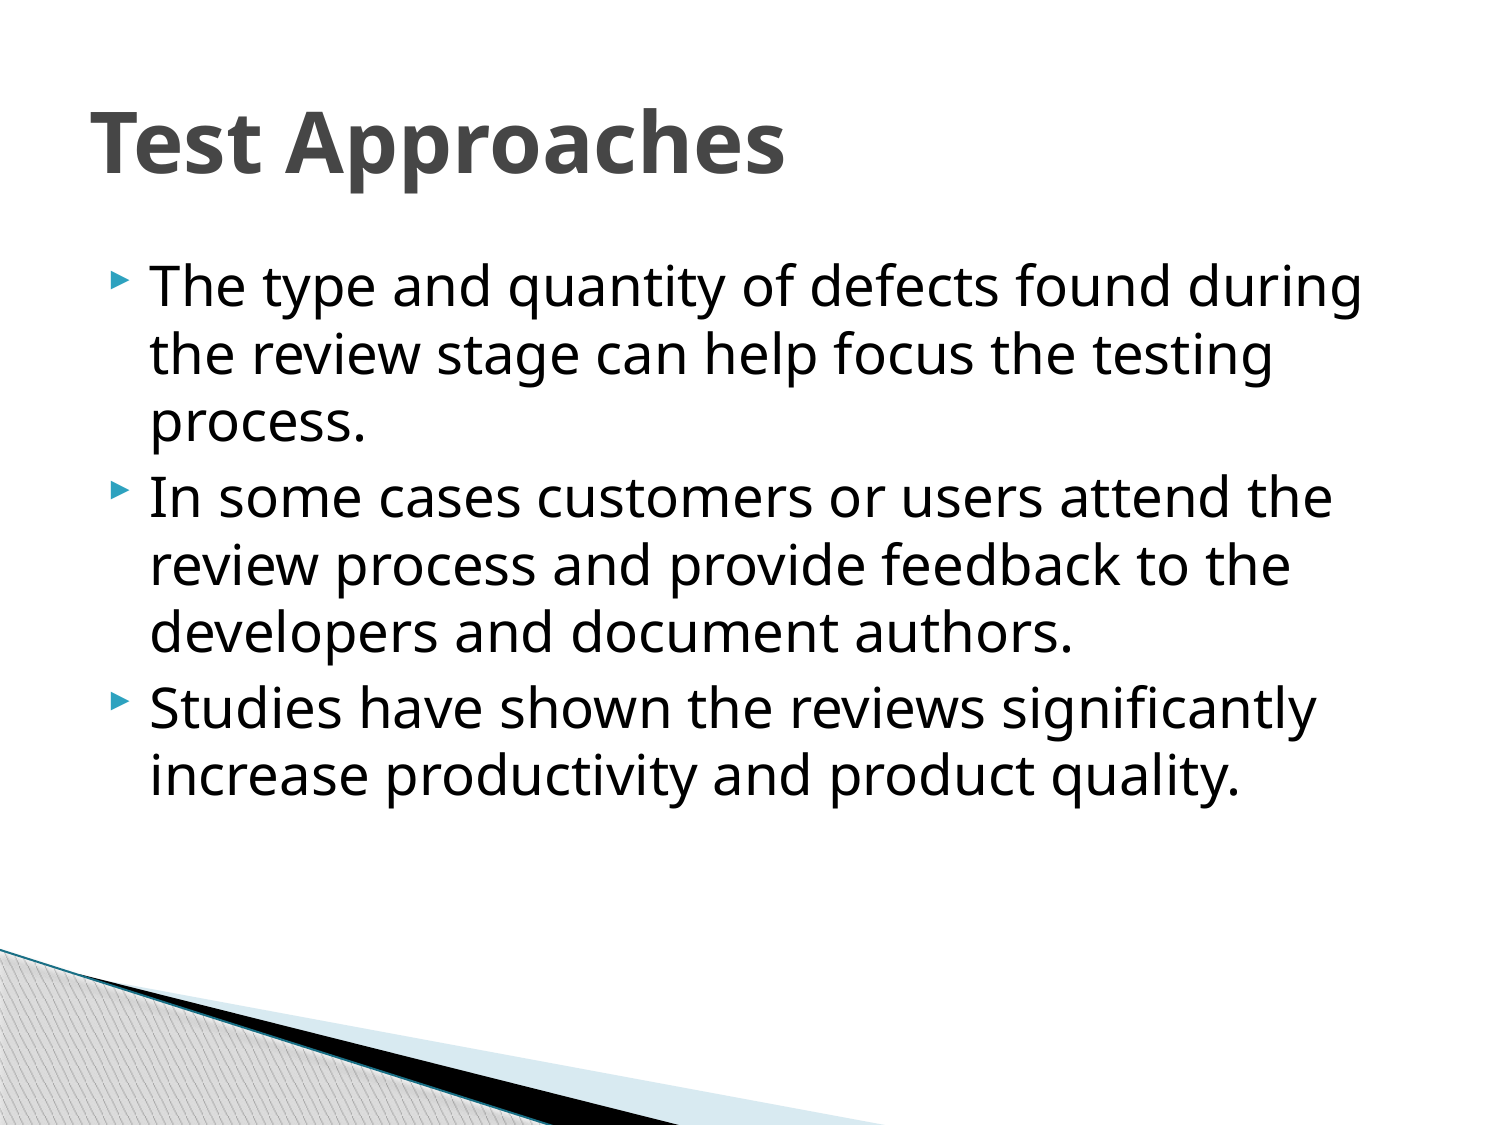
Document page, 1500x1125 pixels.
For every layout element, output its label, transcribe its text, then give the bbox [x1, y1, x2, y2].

title Test Approaches [75, 45, 1425, 233]
list The type and quantity of defects found during the review stage can help focus the testing process. In some cases customers or users attend the review process and provide feedback to the developers and document authors. Studies have shown the reviews significantly increase productivity and product quality. [75, 243, 1388, 1012]
